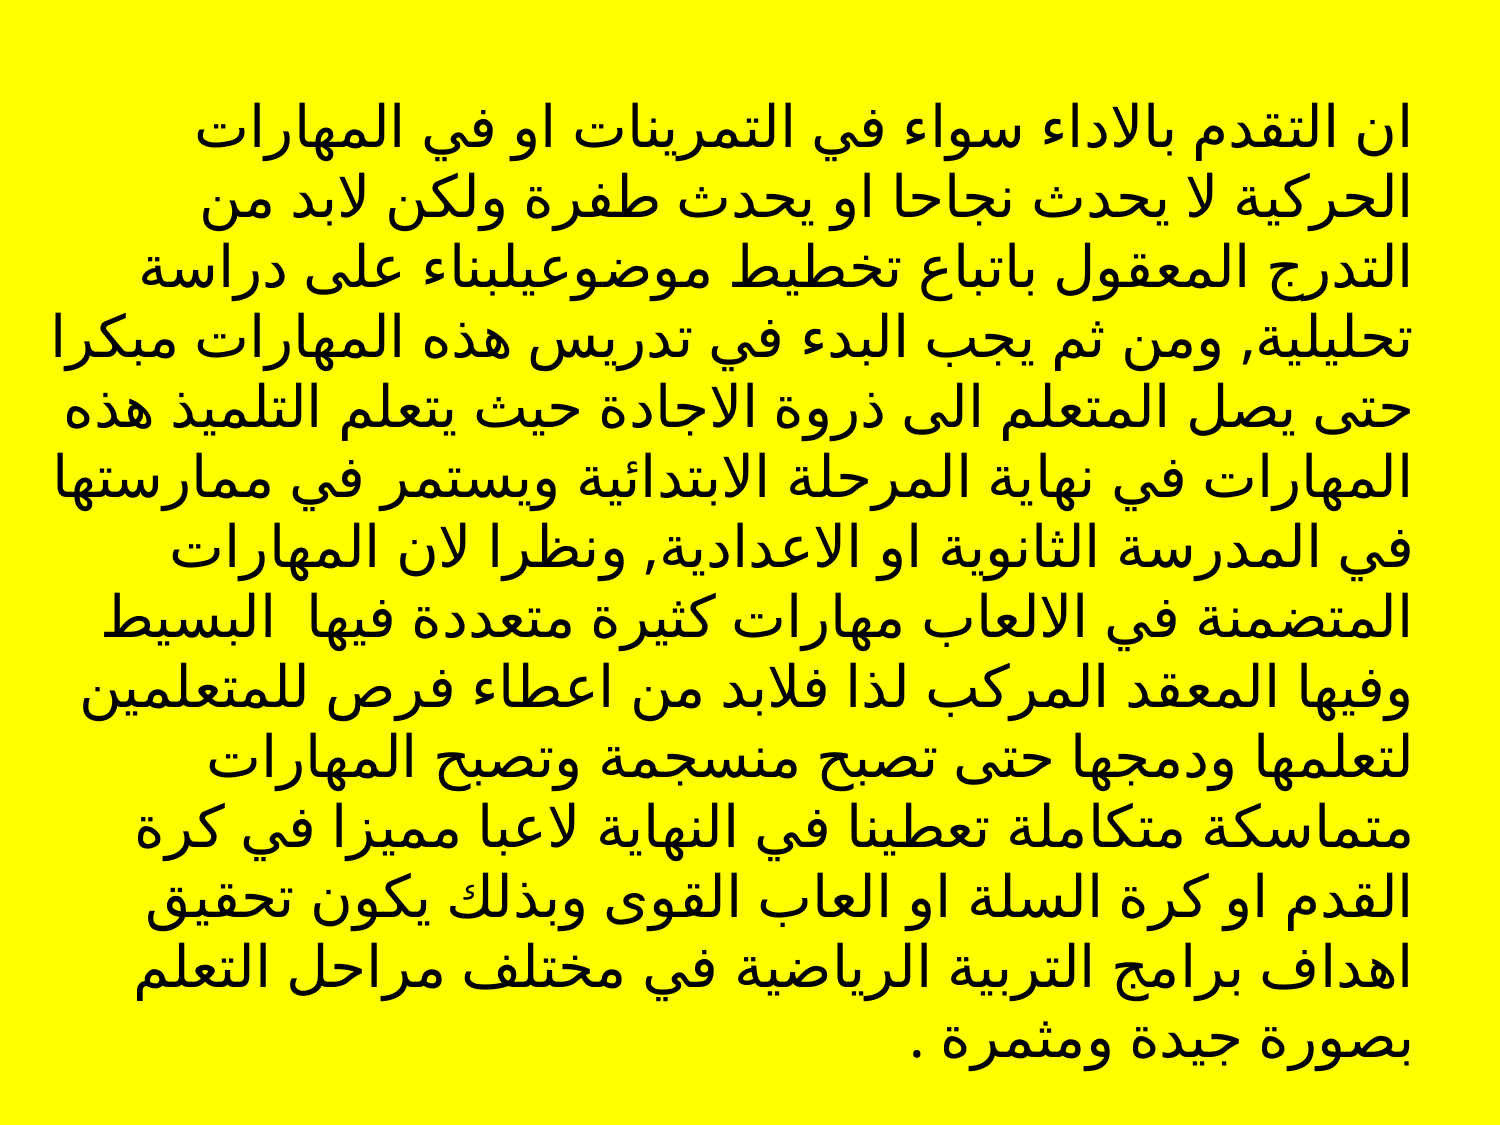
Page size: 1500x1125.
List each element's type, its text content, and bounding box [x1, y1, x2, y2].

text_box ان التقدم بالاداء سواء في التمرينات او في المهارات الحركية لا يحدث نجاحا او يحدث طفرة ولكن لابد من التدرج المعقول باتباع تخطيط موضوعيلبناء على دراسة تحليلية, ومن ثم يجب البدء في تدريس هذه المهارات مبكرا حتى يصل المتعلم الى ذروة الاجادة حيث يتعلم التلميذ هذه المهارات في نهاية المرحلة الابتدائية ويستمر في ممارستها في المدرسة الثانوية او الاعدادية, ونظرا لان المهارات المتضمنة في الالعاب مهارات كثيرة متعددة فيها البسيط وفيها المعقد المركب لذا فلابد من اعطاء فرص للمتعلمين لتعلمها ودمجها حتى تصبح منسجمة وتصبح المهارات متماسكة متكاملة تعطينا في النهاية لاعبا مميزا في كرة القدم او كرة السلة او العاب القوى وبذلك يكون تحقيق اهداف برامج التربية الرياضية في مختلف مراحل التعلم بصورة جيدة ومثمرة . [23, 81, 1430, 1125]
